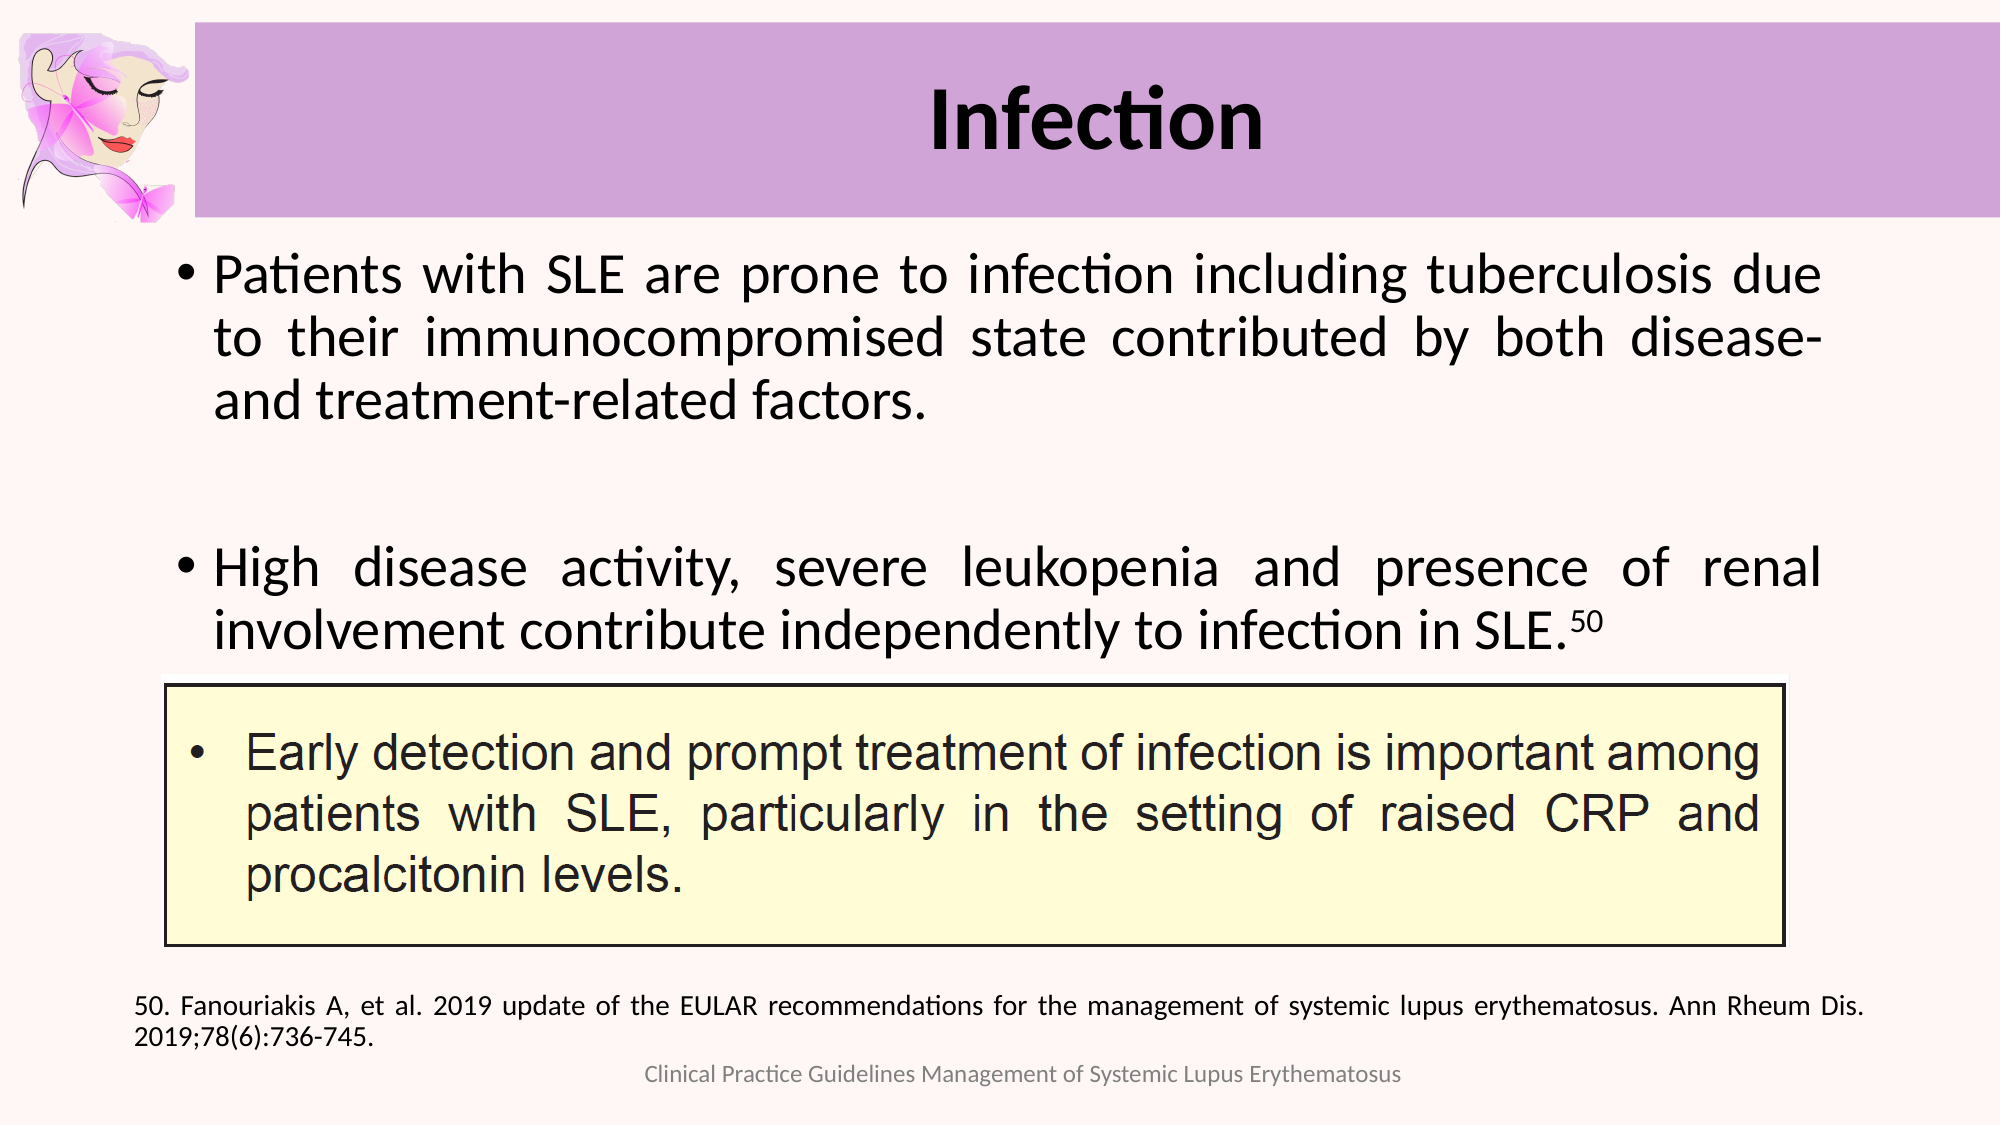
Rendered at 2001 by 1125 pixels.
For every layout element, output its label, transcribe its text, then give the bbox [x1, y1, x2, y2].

picture [161, 674, 1790, 947]
list Patients with SLE are prone to infection including tuberculosis due to their immunocompromised state contributed by both disease- and treatment-related factors. High disease activity, severe leukopenia and presence of renal involvement contribute independently to infection in SLE.50 [161, 235, 1839, 675]
text_box 50. Fanouriakis A, et al. 2019 update of the EULAR recommendations for the management of systemic lupus erythematosus. Ann Rheum Dis. 2019;78(6):736-745. [118, 982, 1882, 1088]
picture [0, 10, 210, 248]
title Infection [195, 22, 2000, 218]
